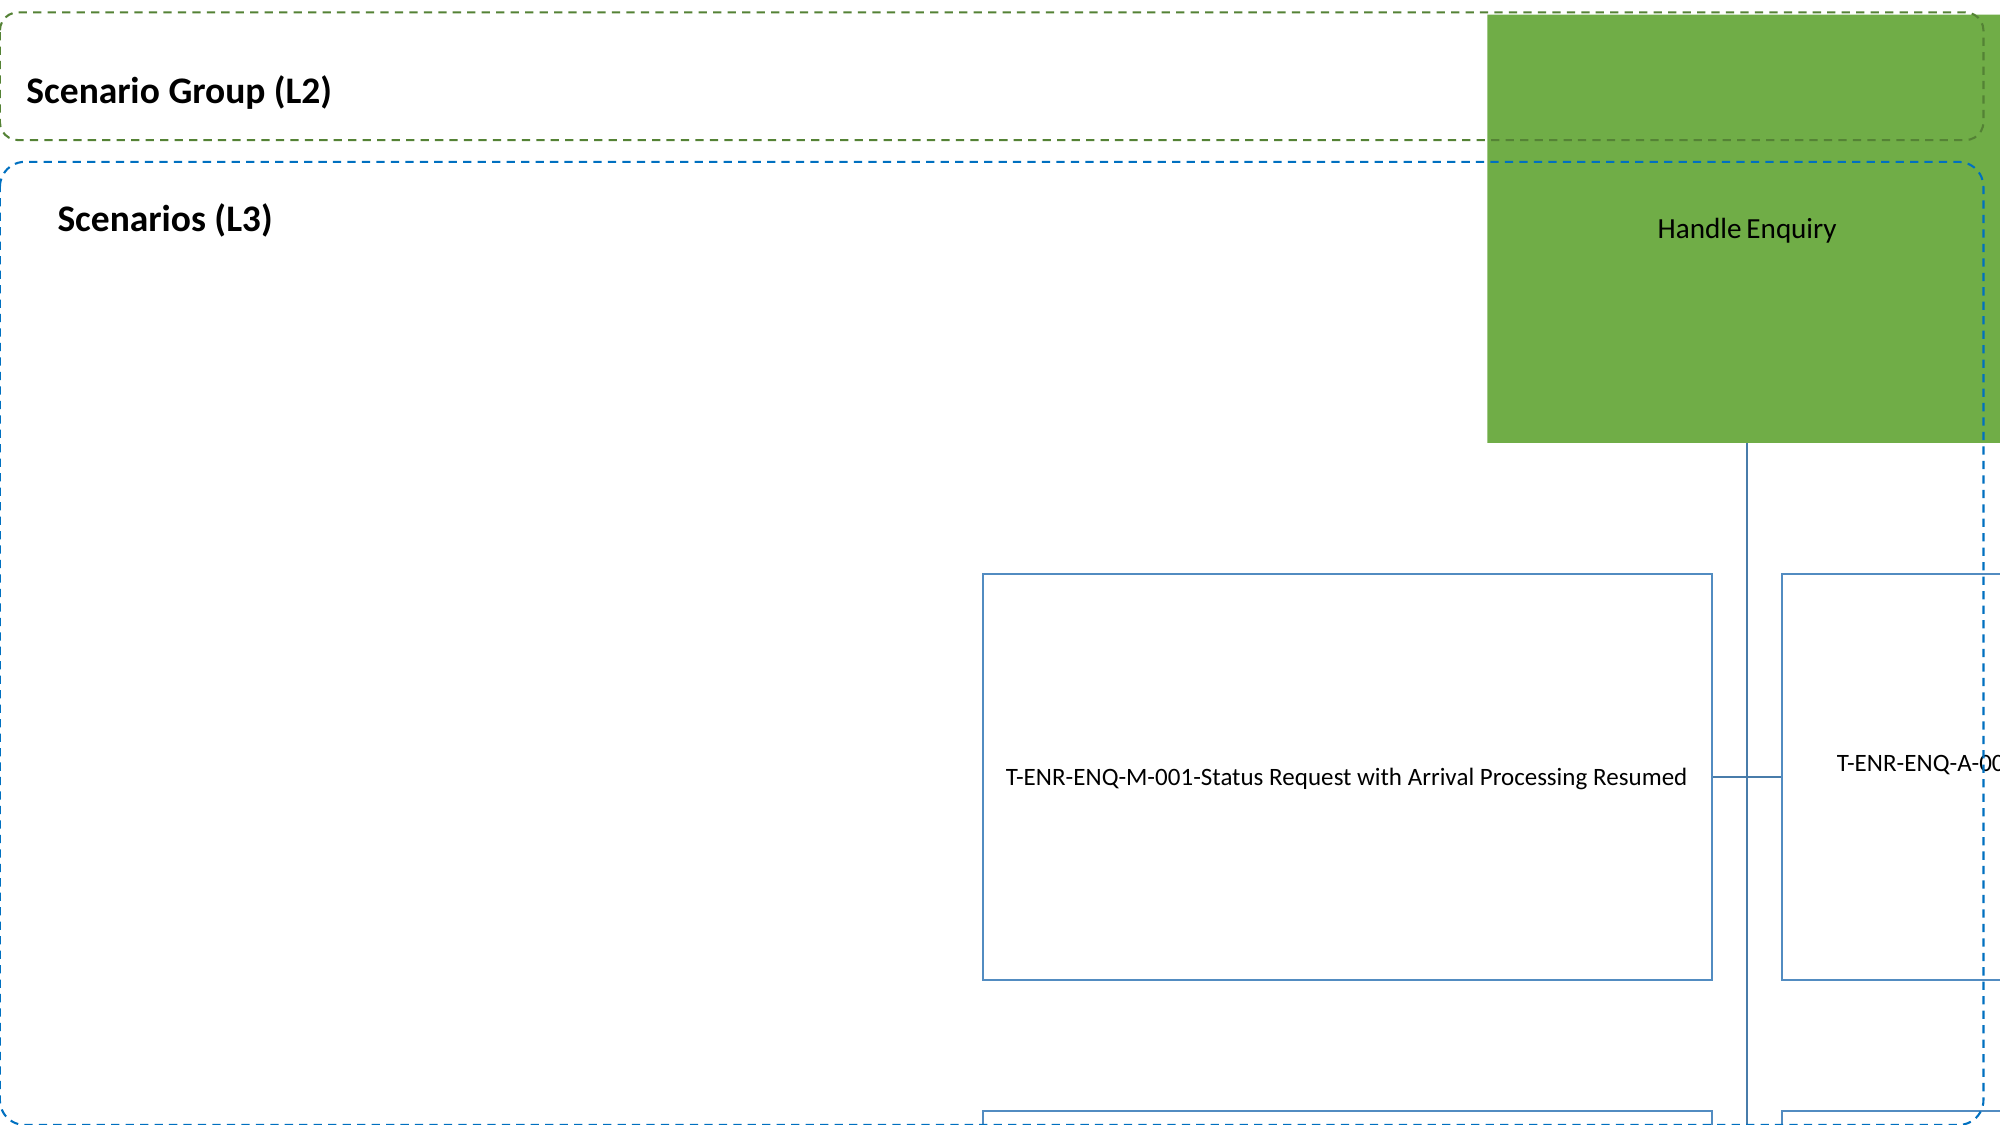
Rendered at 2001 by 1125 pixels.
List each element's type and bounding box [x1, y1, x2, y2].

text_box [0, 12, 1984, 1125]
